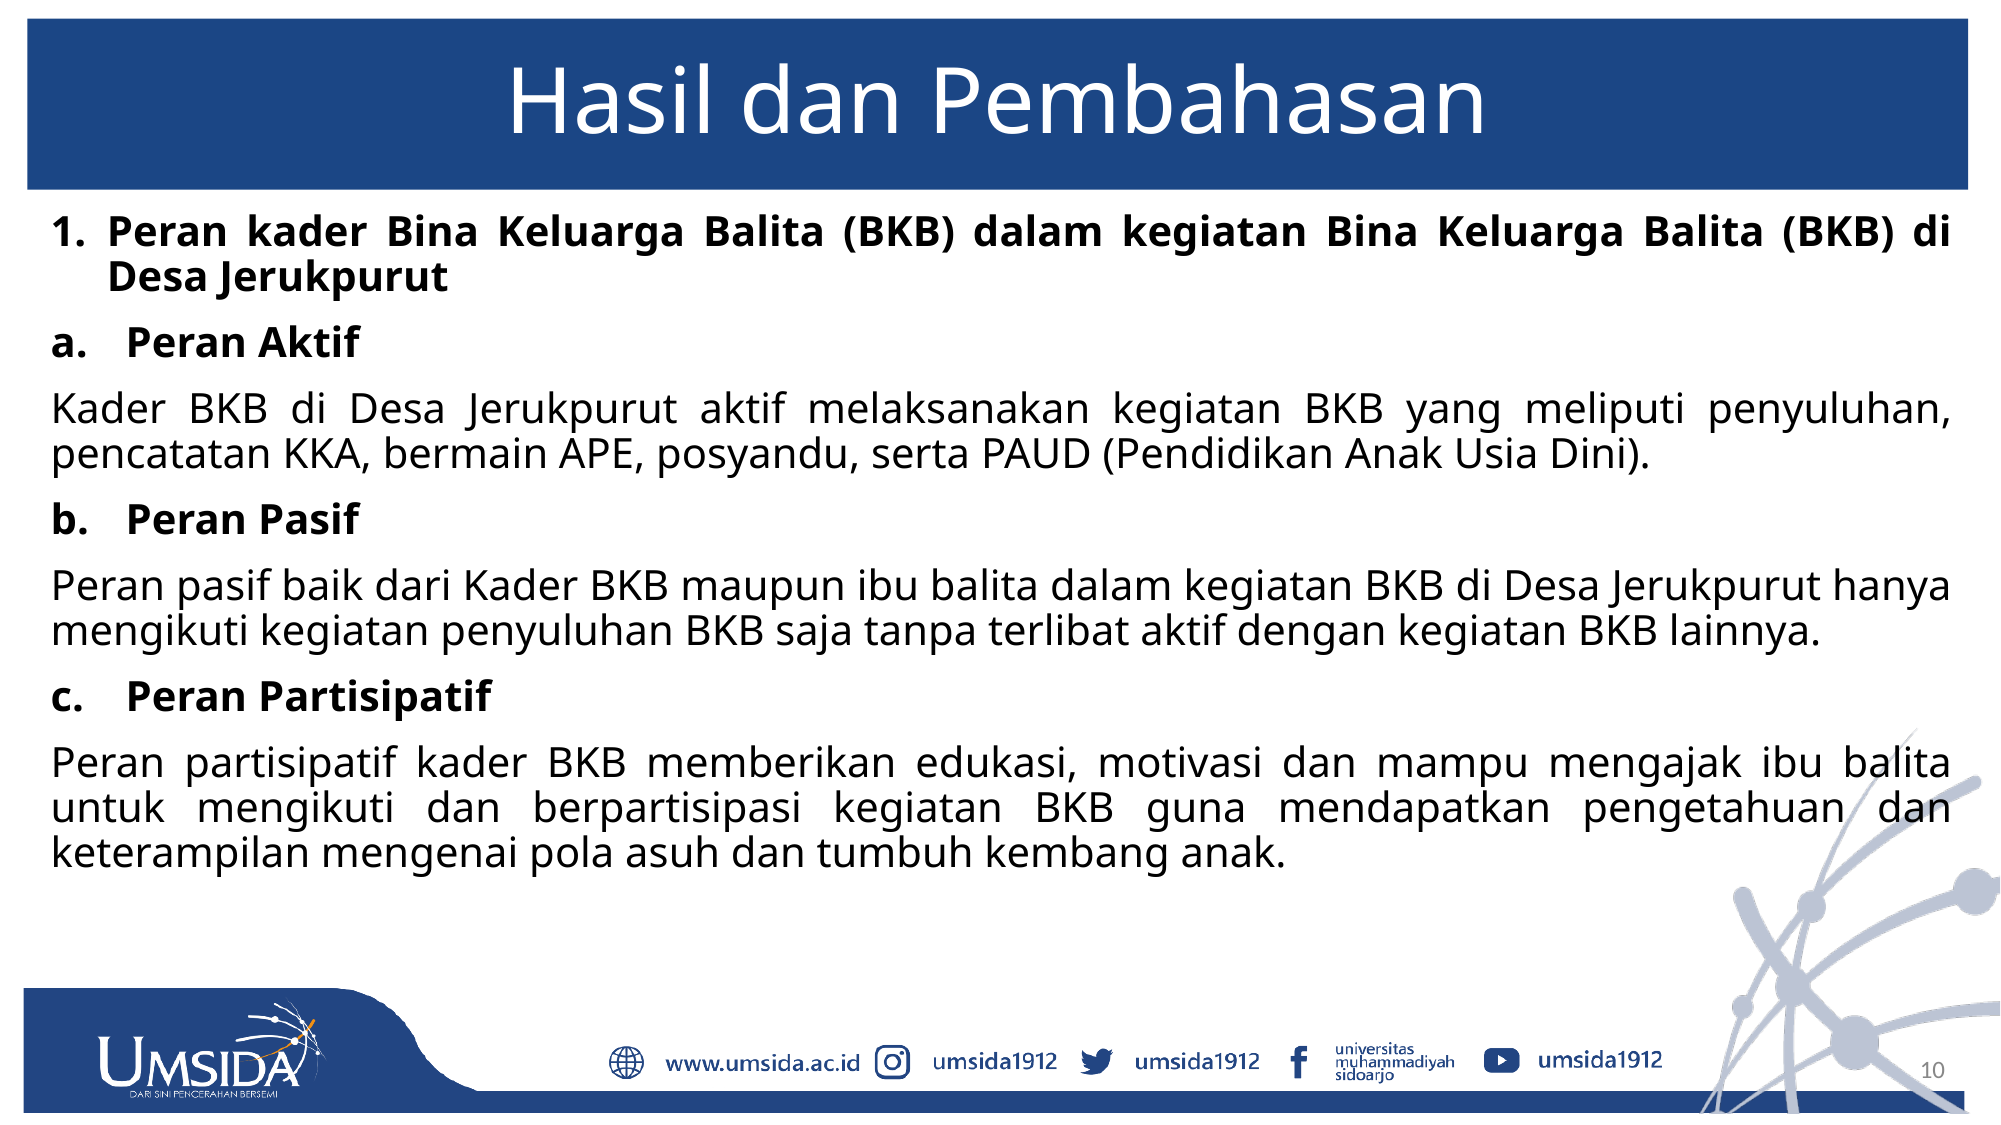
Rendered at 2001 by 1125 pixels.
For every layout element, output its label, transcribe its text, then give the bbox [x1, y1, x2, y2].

title Hasil dan Pembahasan [27, 18, 1969, 190]
picture [23, 51, 2001, 1114]
list Peran kader Bina Keluarga Balita (BKB) dalam kegiatan Bina Keluarga Balita (BKB) di Desa Jerukpurut Peran Aktif Kader BKB di Desa Jerukpurut aktif melaksanakan kegiatan BKB yang meliputi penyuluhan, pencatatan KKA, bermain APE, posyandu, serta PAUD (Pendidikan Anak Usia Dini). Peran Pasif Peran pasif baik dari Kader BKB maupun ibu balita dalam kegiatan BKB di Desa Jerukpurut hanya mengikuti kegiatan penyuluhan BKB saja tanpa terlibat aktif dengan kegiatan BKB lainnya. Peran Partisipatif Peran partisipatif kader BKB memberikan edukasi, motivasi dan mampu mengajak ibu balita untuk mengikuti dan berpartisipasi kegiatan BKB guna mendapatkan pengetahuan dan keterampilan mengenai pola asuh dan tumbuh kembang anak. [27, 203, 1969, 1039]
